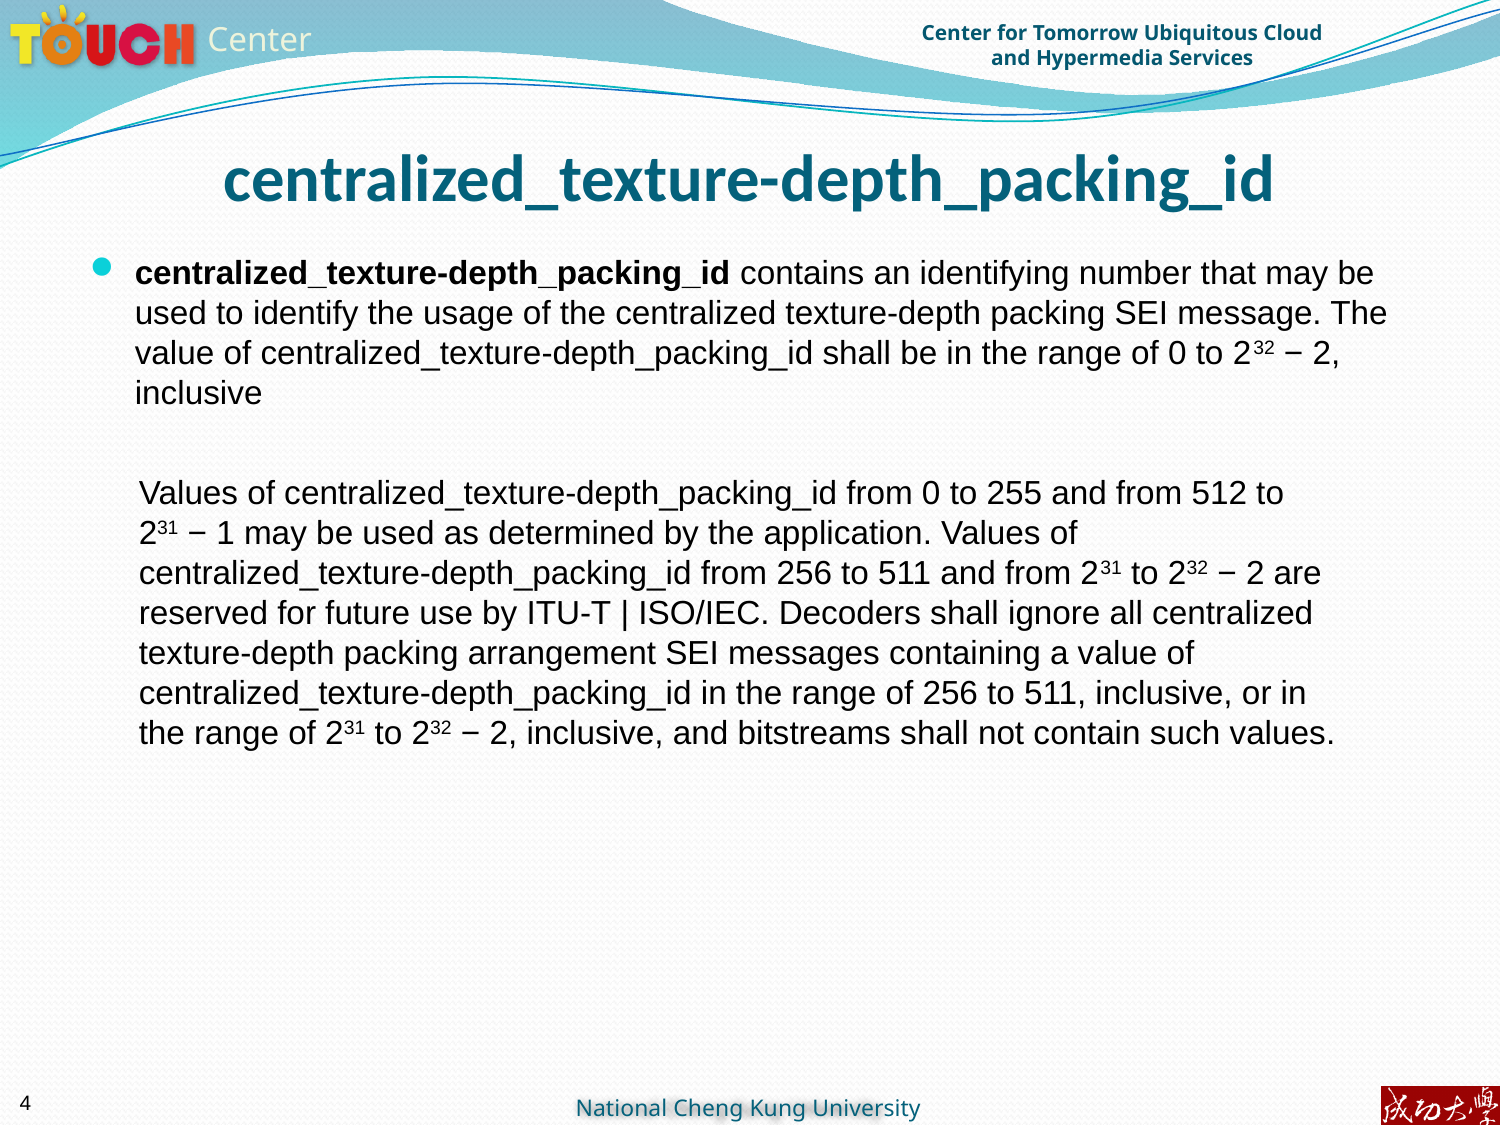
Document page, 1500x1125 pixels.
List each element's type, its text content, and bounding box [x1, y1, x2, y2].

title centralized_texture-depth_packing_id [74, 126, 1426, 243]
text_box Values of centralized_texture-depth_packing_id from 0 to 255 and from 512 to 231 − 1 may be used as determined by the application. Values of centralized_texture-depth_packing_id from 256 to 511 and from 231 to 232 − 2 are reserved for future use by ITU-T | ISO/IEC. Decoders shall ignore all centralized texture-depth packing arrangement SEI messages containing a value of centralized_texture-depth_packing_id in the range of 256 to 511, inclusive, or in the range of 231 to 232 − 2, inclusive, and bitstreams shall not contain such values. [123, 463, 1376, 759]
picture [1381, 1086, 1500, 1125]
list centralized_texture-depth_packing_id contains an identifying number that may be used to identify the usage of the centralized texture-depth packing SEI message. The value of centralized_texture-depth_packing_id shall be in the range of 0 to 232 − 2, inclusive [74, 243, 1426, 1038]
picture [5, 0, 201, 73]
